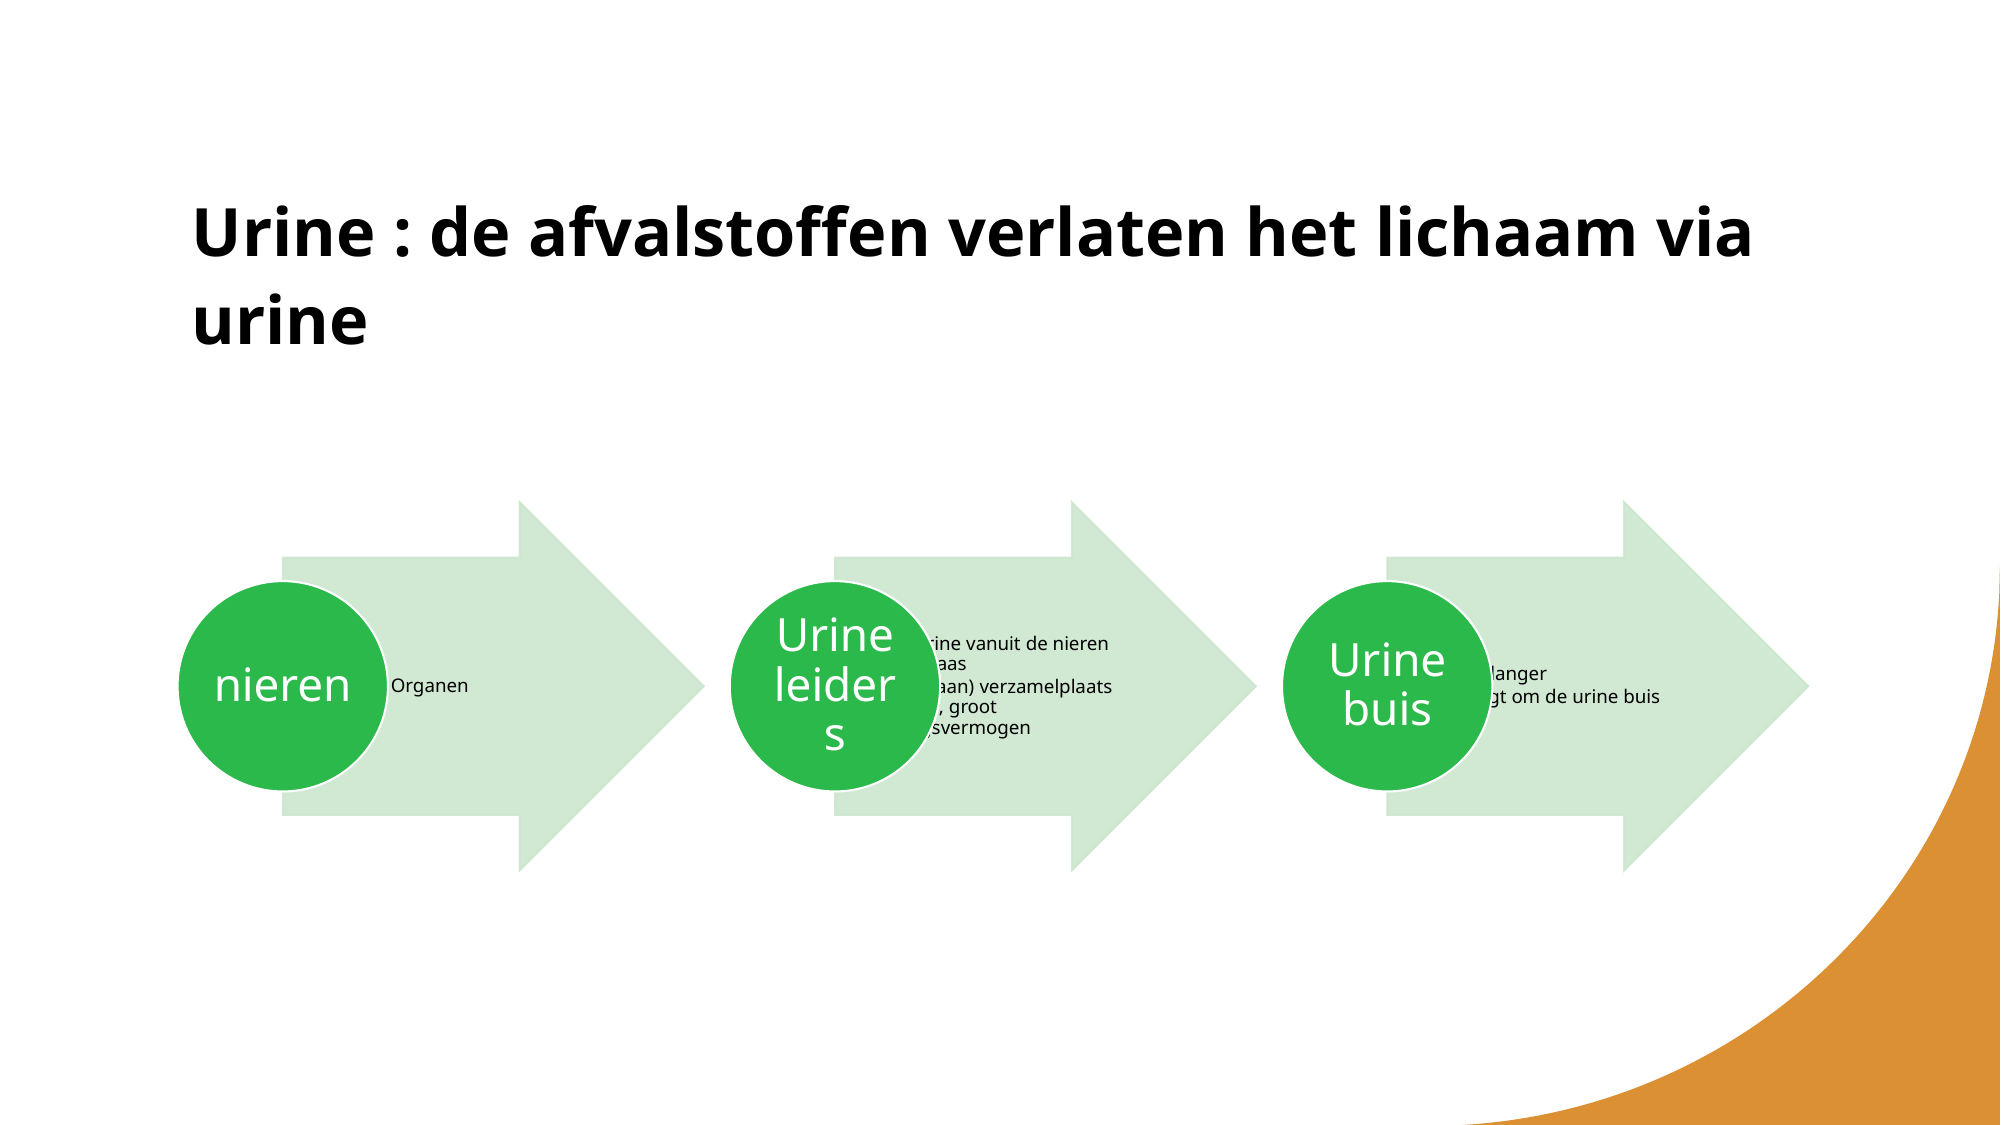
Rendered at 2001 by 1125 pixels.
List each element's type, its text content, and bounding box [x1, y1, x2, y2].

title Urine : de afvalstoffen verlaten het lichaam via urine [176, 118, 1809, 366]
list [176, 398, 1809, 975]
